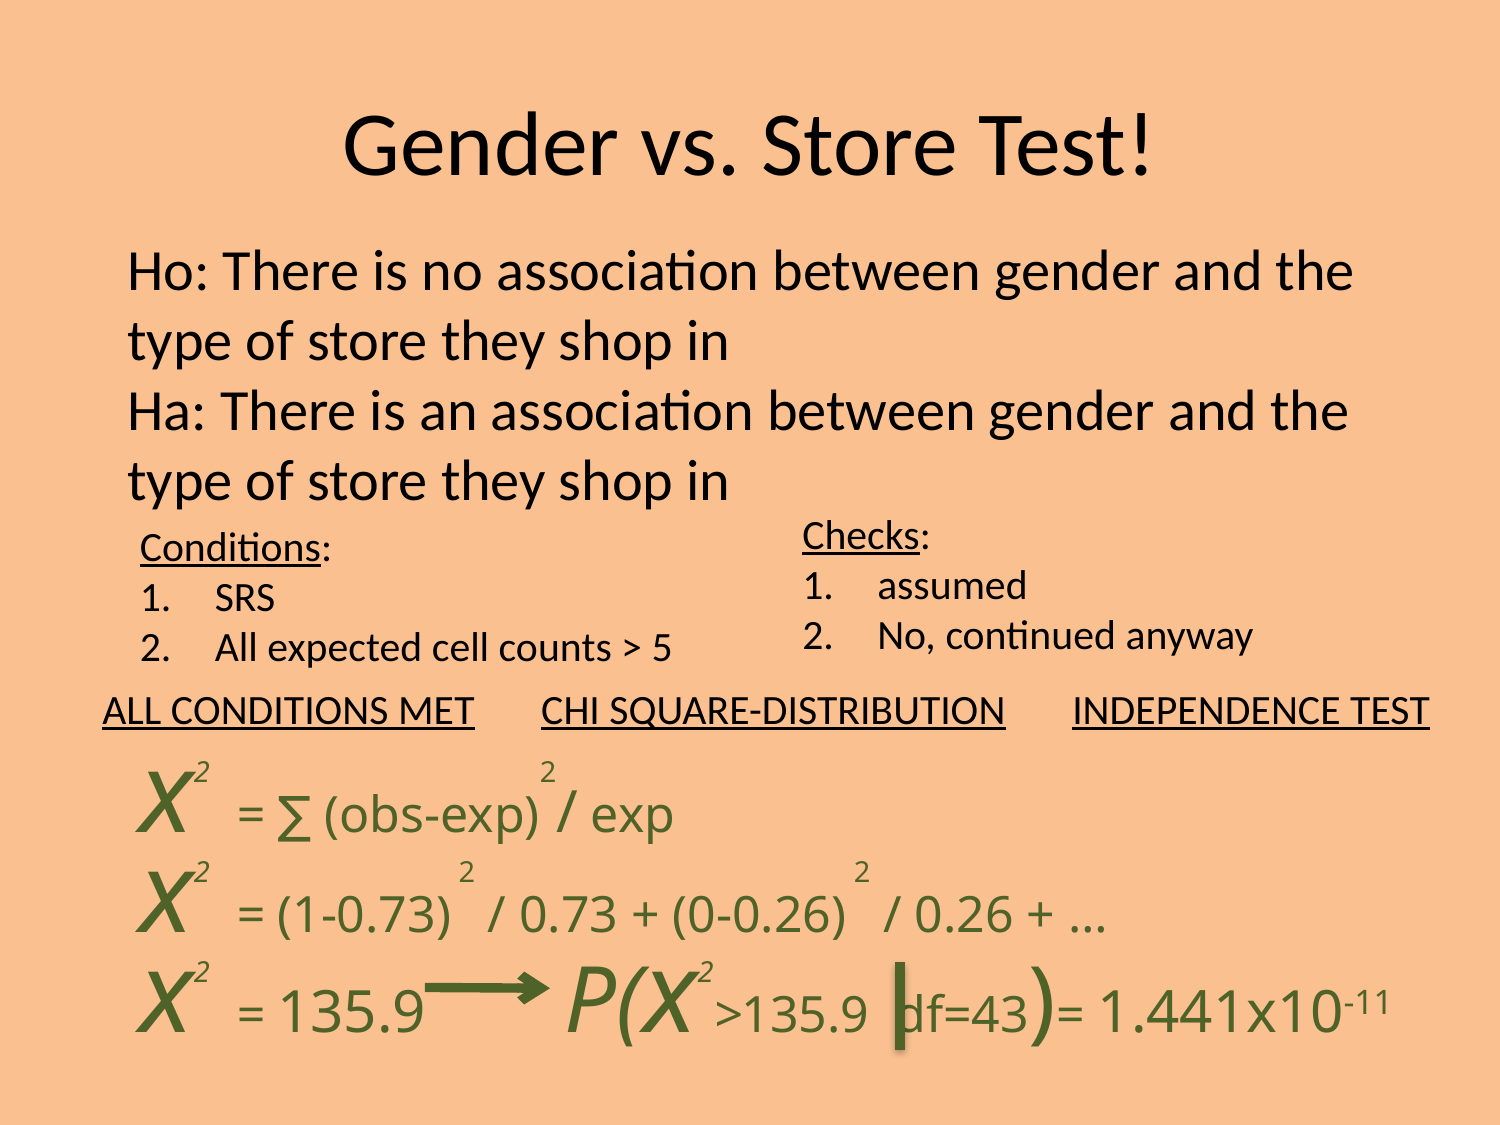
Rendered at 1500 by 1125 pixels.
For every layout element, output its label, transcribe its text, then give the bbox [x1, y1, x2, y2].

text_box P(x2>135.9 df=43)= 1.441x10-11 [549, 912, 1463, 1063]
text_box Conditions: SRS All expected cell counts > 5 [124, 512, 713, 675]
text_box Ho: There is no association between gender and the type of store they shop in Ha: There is an association between gender and the type of store they shop in [112, 224, 1400, 520]
text_box ALL CONDITIONS MET CHI SQUARE-DISTRIBUTION INDEPENDENCE TEST [87, 675, 1450, 740]
text_box x2 = (1-0.73) 2 / 0.73 + (0-0.26) 2 / 0.26 + … [124, 812, 1163, 963]
text_box Checks: assumed No, continued anyway [787, 500, 1300, 665]
text_box x2 = ∑ (obs-exp)2/ exp [124, 740, 888, 812]
text_box x2 = 135.9 [125, 912, 463, 1063]
title Gender vs. Store Test! [75, 45, 1425, 233]
